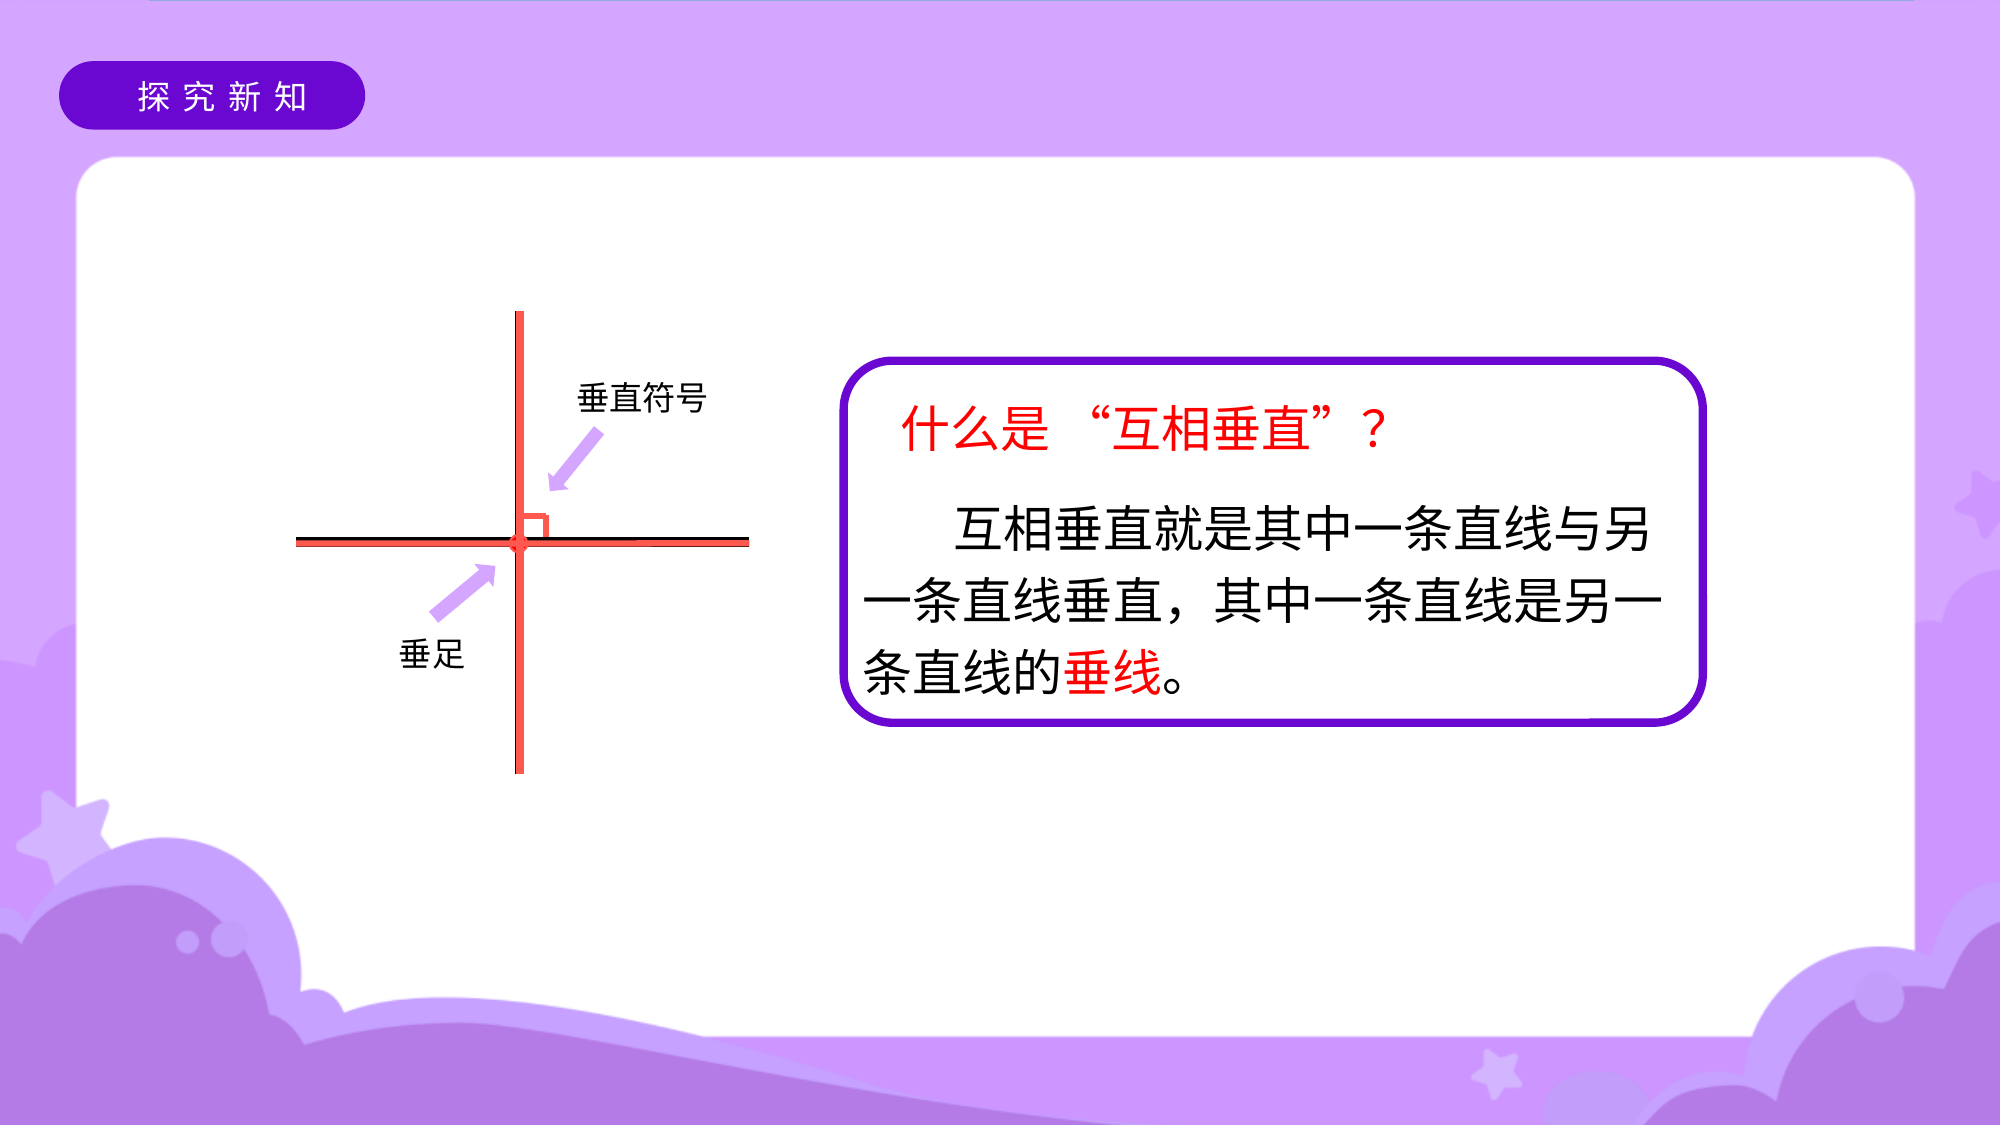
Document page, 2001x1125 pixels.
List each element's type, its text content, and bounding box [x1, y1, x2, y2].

text_box 垂直符号 [561, 370, 725, 425]
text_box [520, 514, 547, 541]
text_box [428, 563, 496, 623]
text_box 垂足 [384, 625, 481, 681]
picture [0, 0, 2000, 1125]
text_box [842, 359, 1704, 724]
text_box [547, 426, 605, 492]
text_box [509, 547, 516, 553]
text_box 什么是 “互相垂直”？ [885, 390, 1427, 466]
text_box 互相垂直就是其中一条直线与另一条直线垂直，其中一条直线是另一条直线的垂线。 [848, 477, 1682, 709]
text_box [509, 534, 516, 540]
